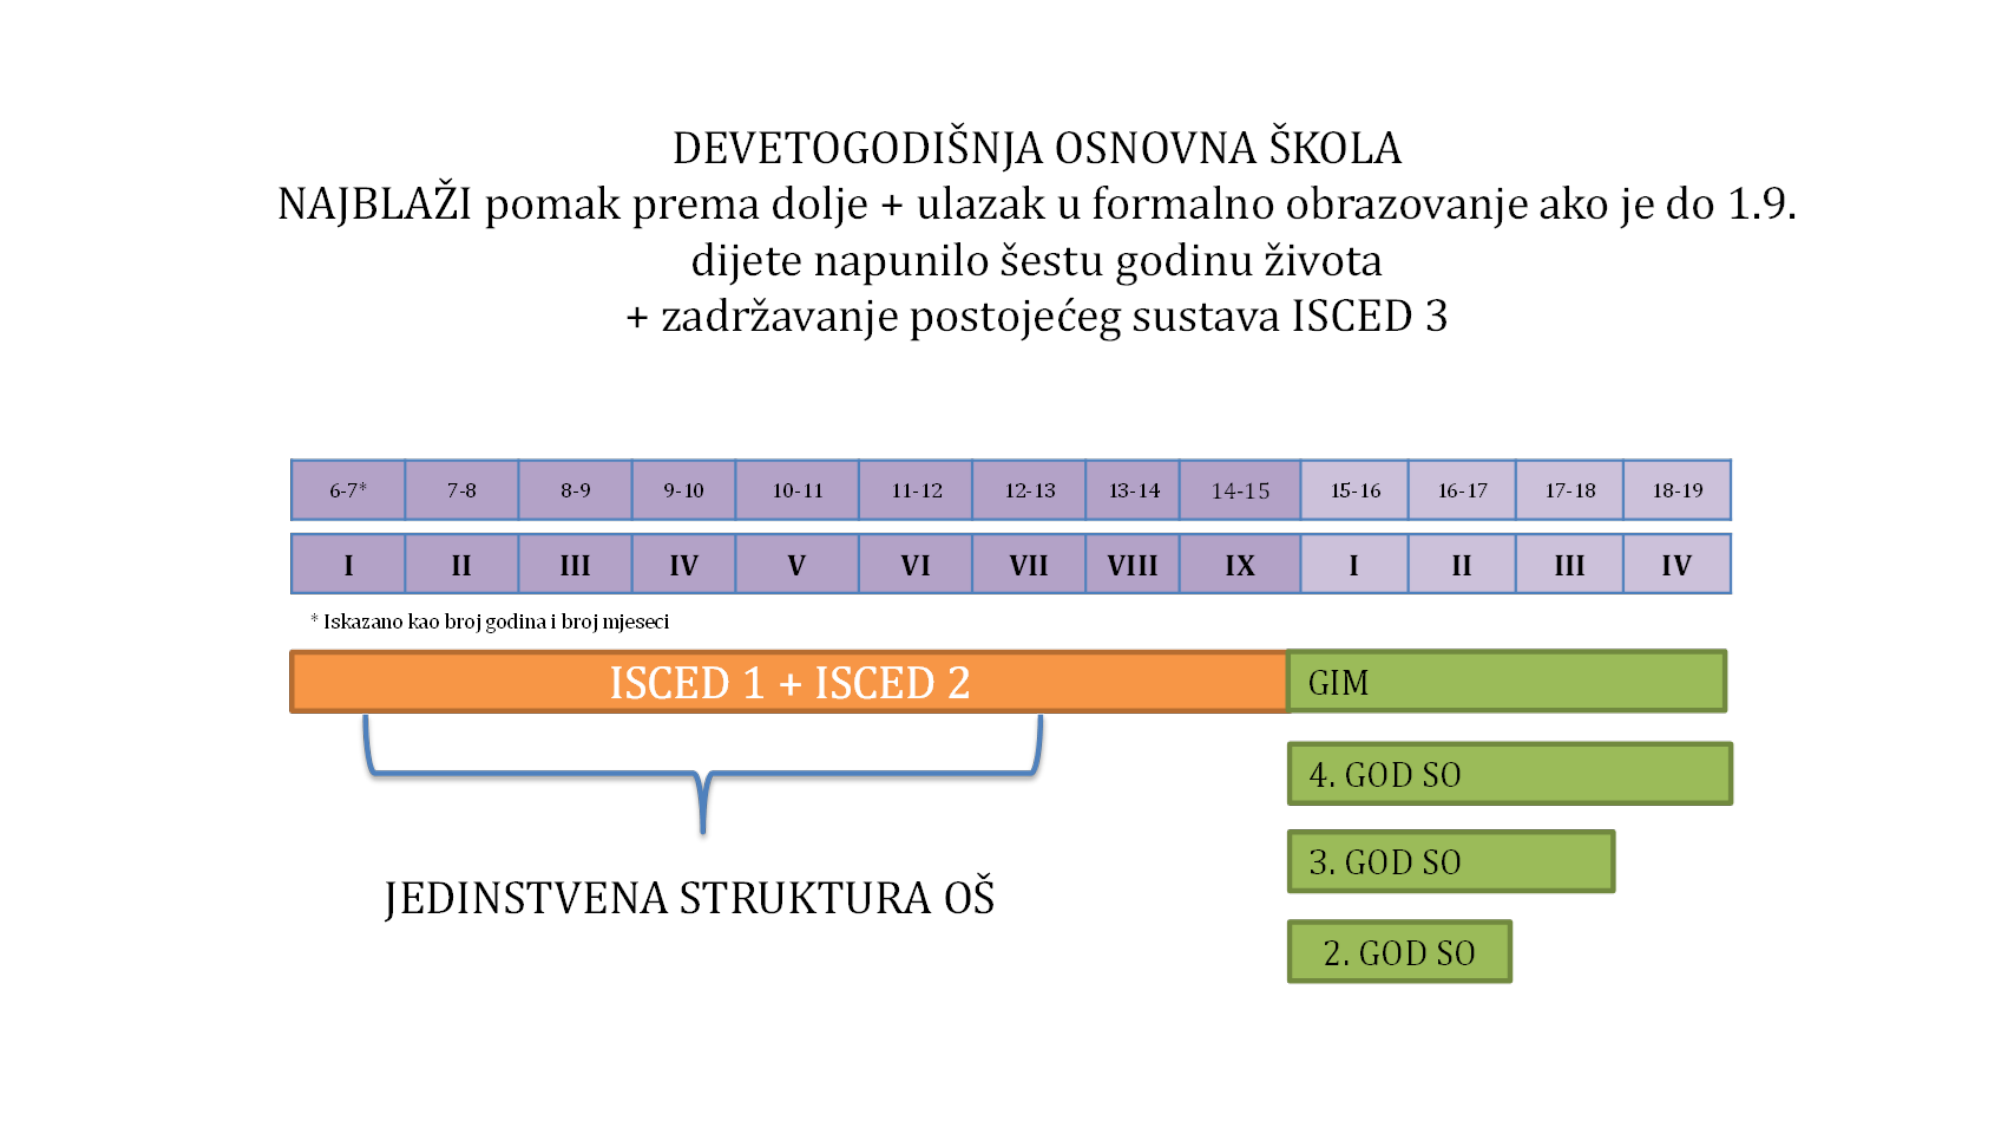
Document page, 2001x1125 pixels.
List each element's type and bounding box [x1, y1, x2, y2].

picture [248, 103, 1837, 996]
